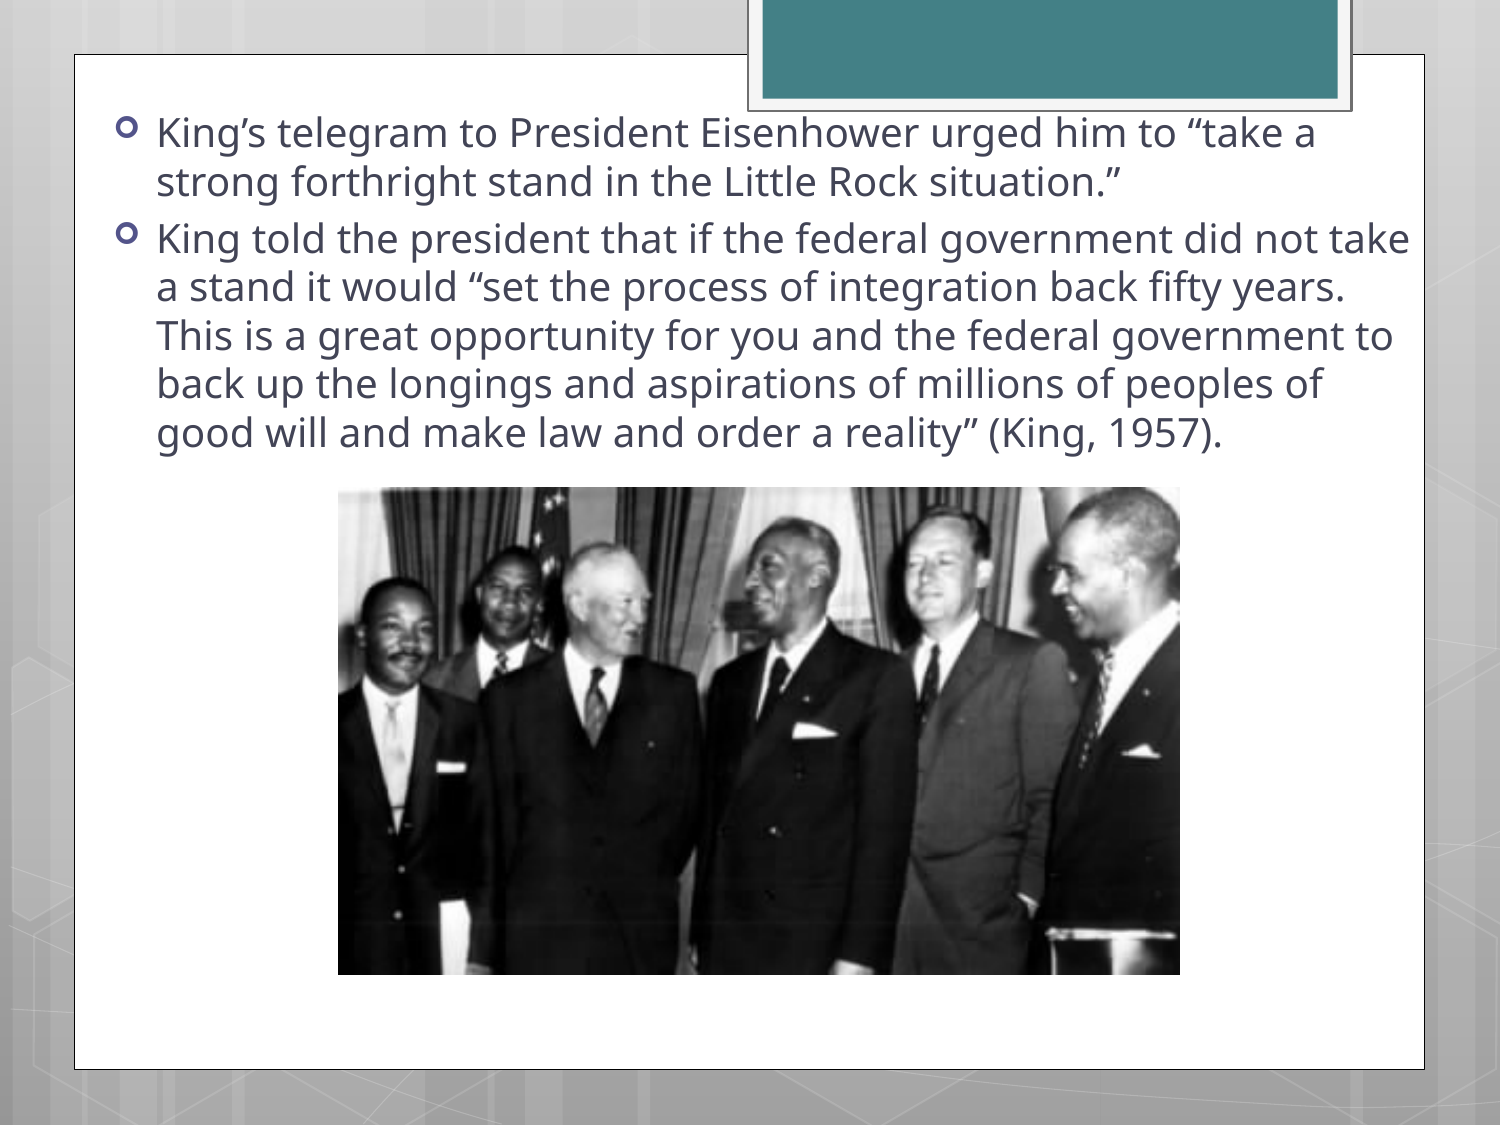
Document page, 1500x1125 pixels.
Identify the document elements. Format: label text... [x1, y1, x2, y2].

list King’s telegram to President Eisenhower urged him to “take a strong forthright stand in the Little Rock situation.” King told the president that if the federal government did not take a stand it would “set the process of integration back fifty years. This is a great opportunity for you and the federal government to back up the longings and aspirations of millions of peoples of good will and make law and order a reality” (King, 1957). [87, 99, 1438, 500]
picture [338, 487, 1180, 976]
